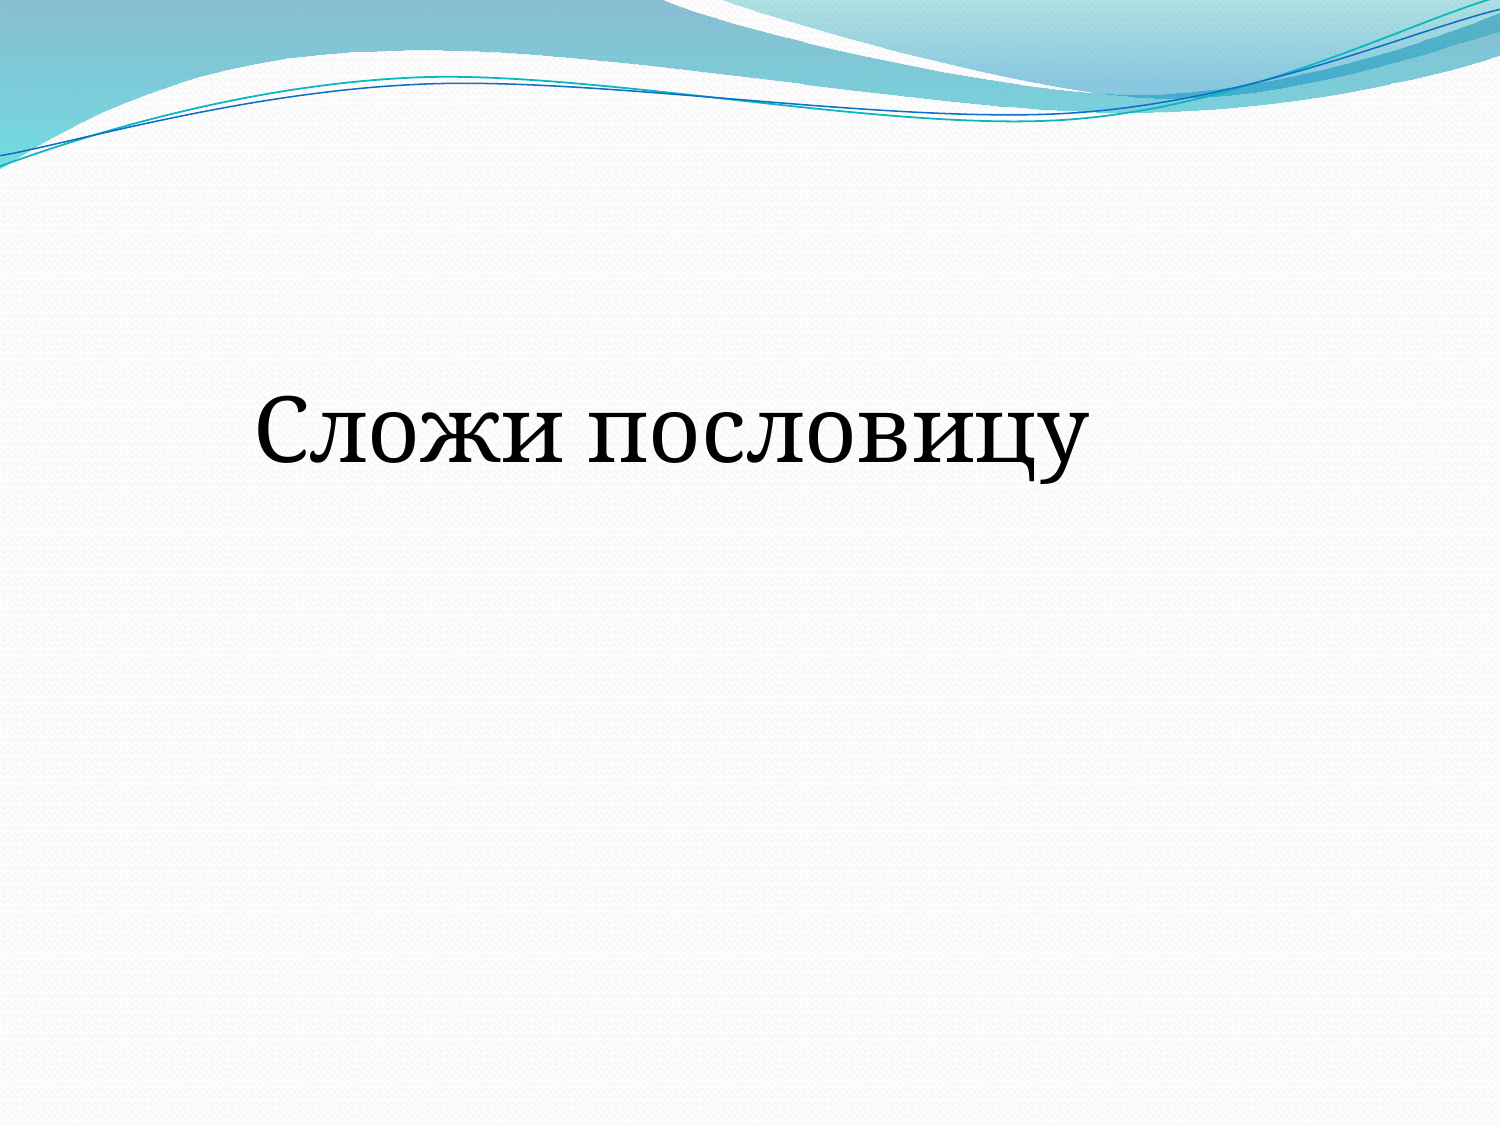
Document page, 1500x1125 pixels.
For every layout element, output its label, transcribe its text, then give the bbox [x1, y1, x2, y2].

text_box Сложи пословицу [239, 363, 1105, 488]
